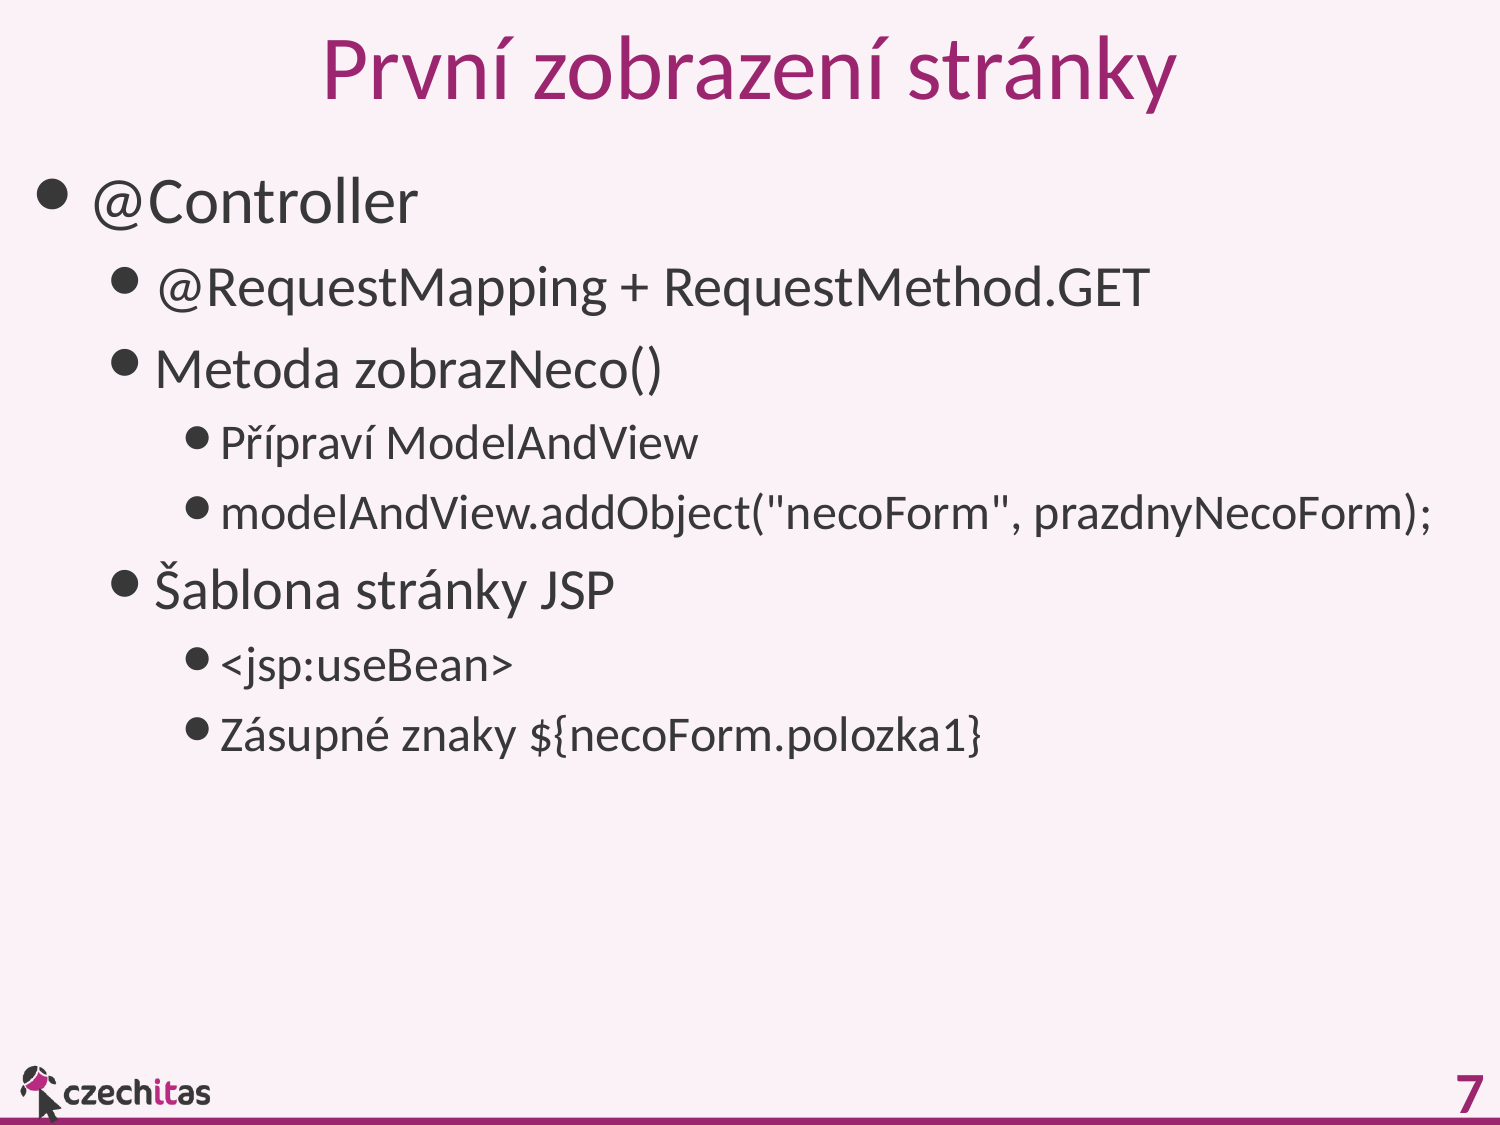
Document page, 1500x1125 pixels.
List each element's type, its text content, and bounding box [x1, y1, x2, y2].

list @Controller @RequestMapping + RequestMethod.GET Metoda zobrazNeco() Přípraví ModelAndView modelAndView.addObject("necoForm", prazdnyNecoForm); Šablona stránky JSP <jsp:useBean> Zásupné znaky ${necoForm.polozka1} [17, 149, 1483, 1047]
picture [20, 1065, 210, 1123]
slide_number 7 [1149, 1062, 1500, 1118]
title První zobrazení stránky [75, 0, 1425, 126]
